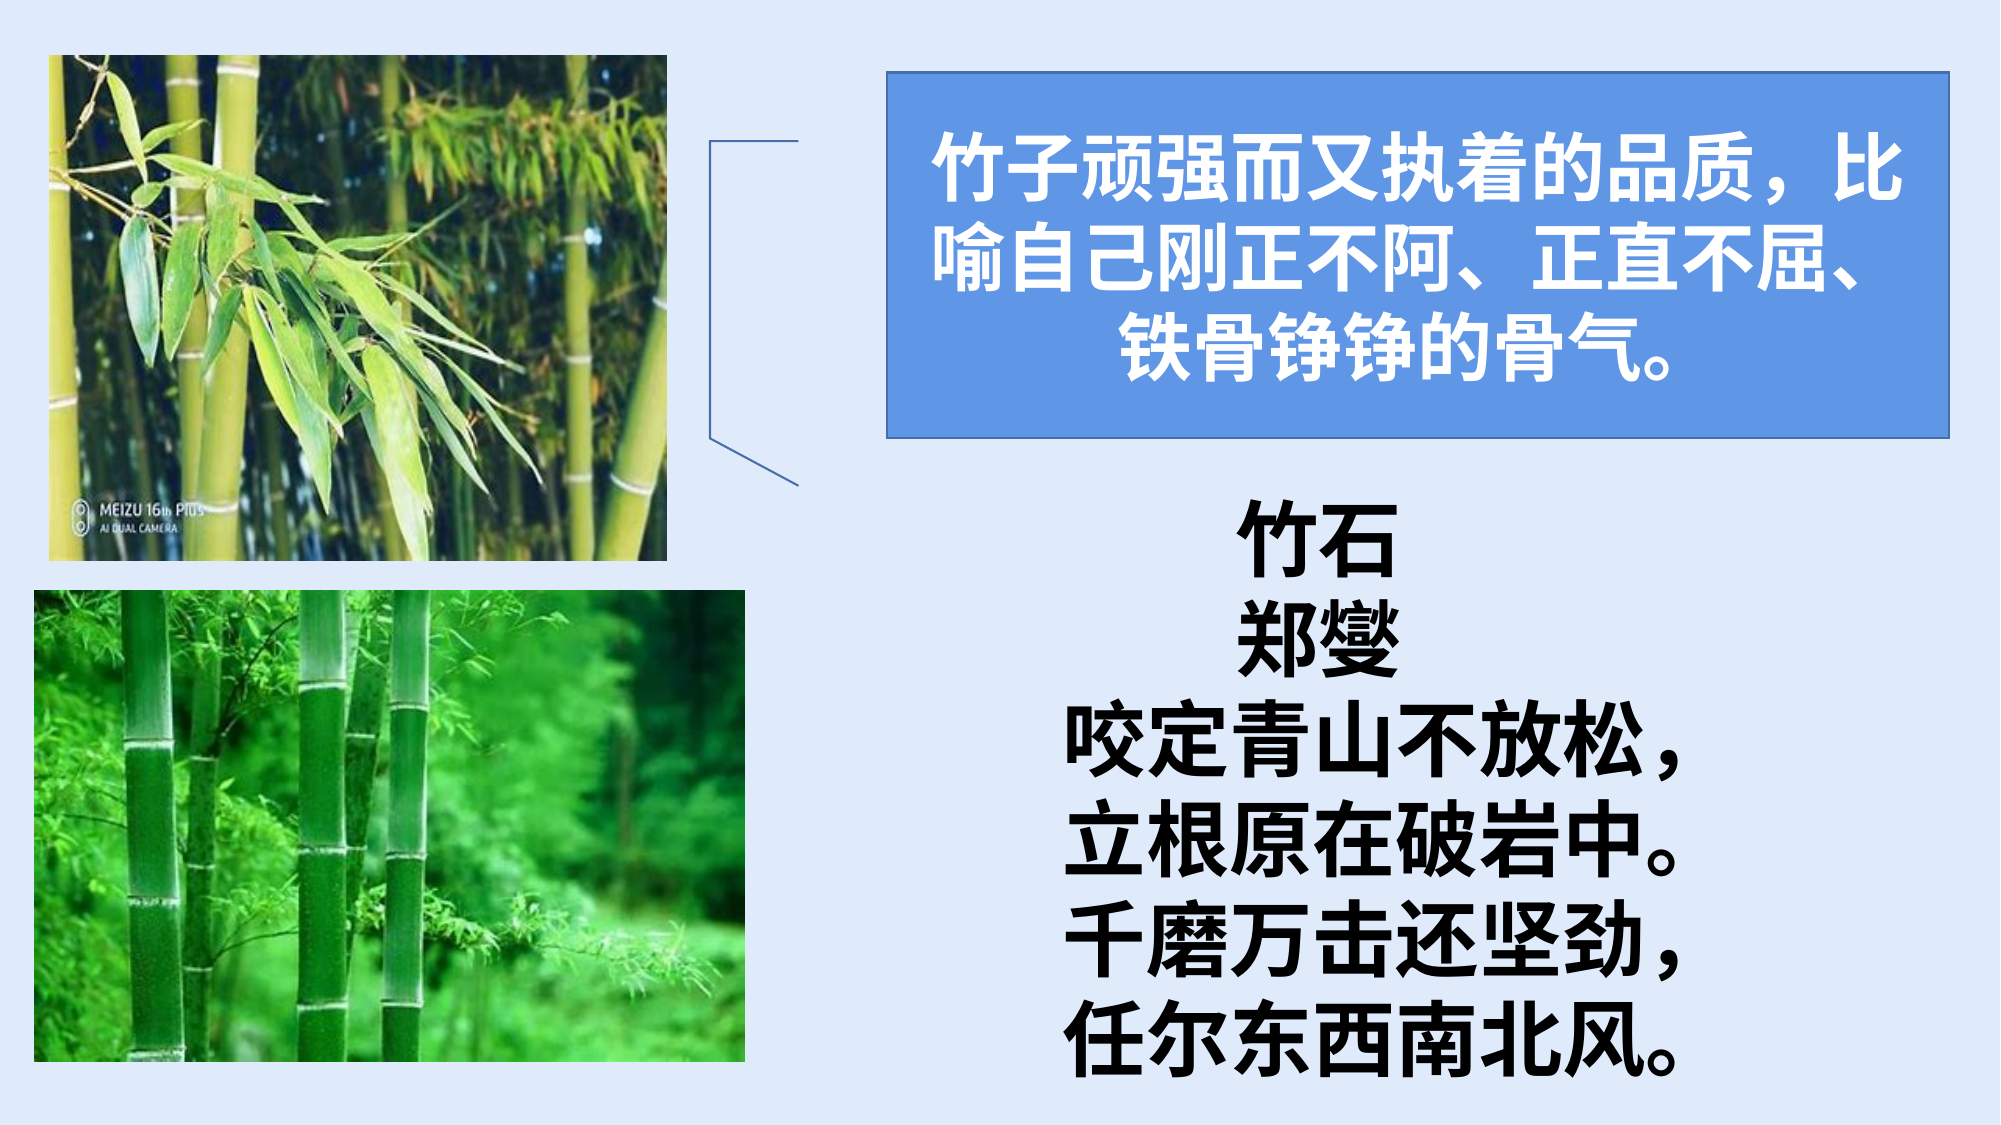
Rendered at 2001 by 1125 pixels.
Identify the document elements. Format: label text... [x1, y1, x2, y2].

text_box 竹子顽强而又执着的品质，比喻自己刚正不阿、正直不屈、铁骨铮铮的骨气。 [708, 140, 799, 487]
text_box 竹子顽强而又执着的品质，比喻自己刚正不阿、正直不屈、铁骨铮铮的骨气。 [886, 71, 1950, 439]
picture [34, 590, 745, 1062]
picture [49, 55, 667, 561]
text_box 竹石 郑燮 咬定青山不放松，立根原在破岩中。 千磨万击还坚劲，任尔东西南北风。 [1048, 479, 1788, 1095]
